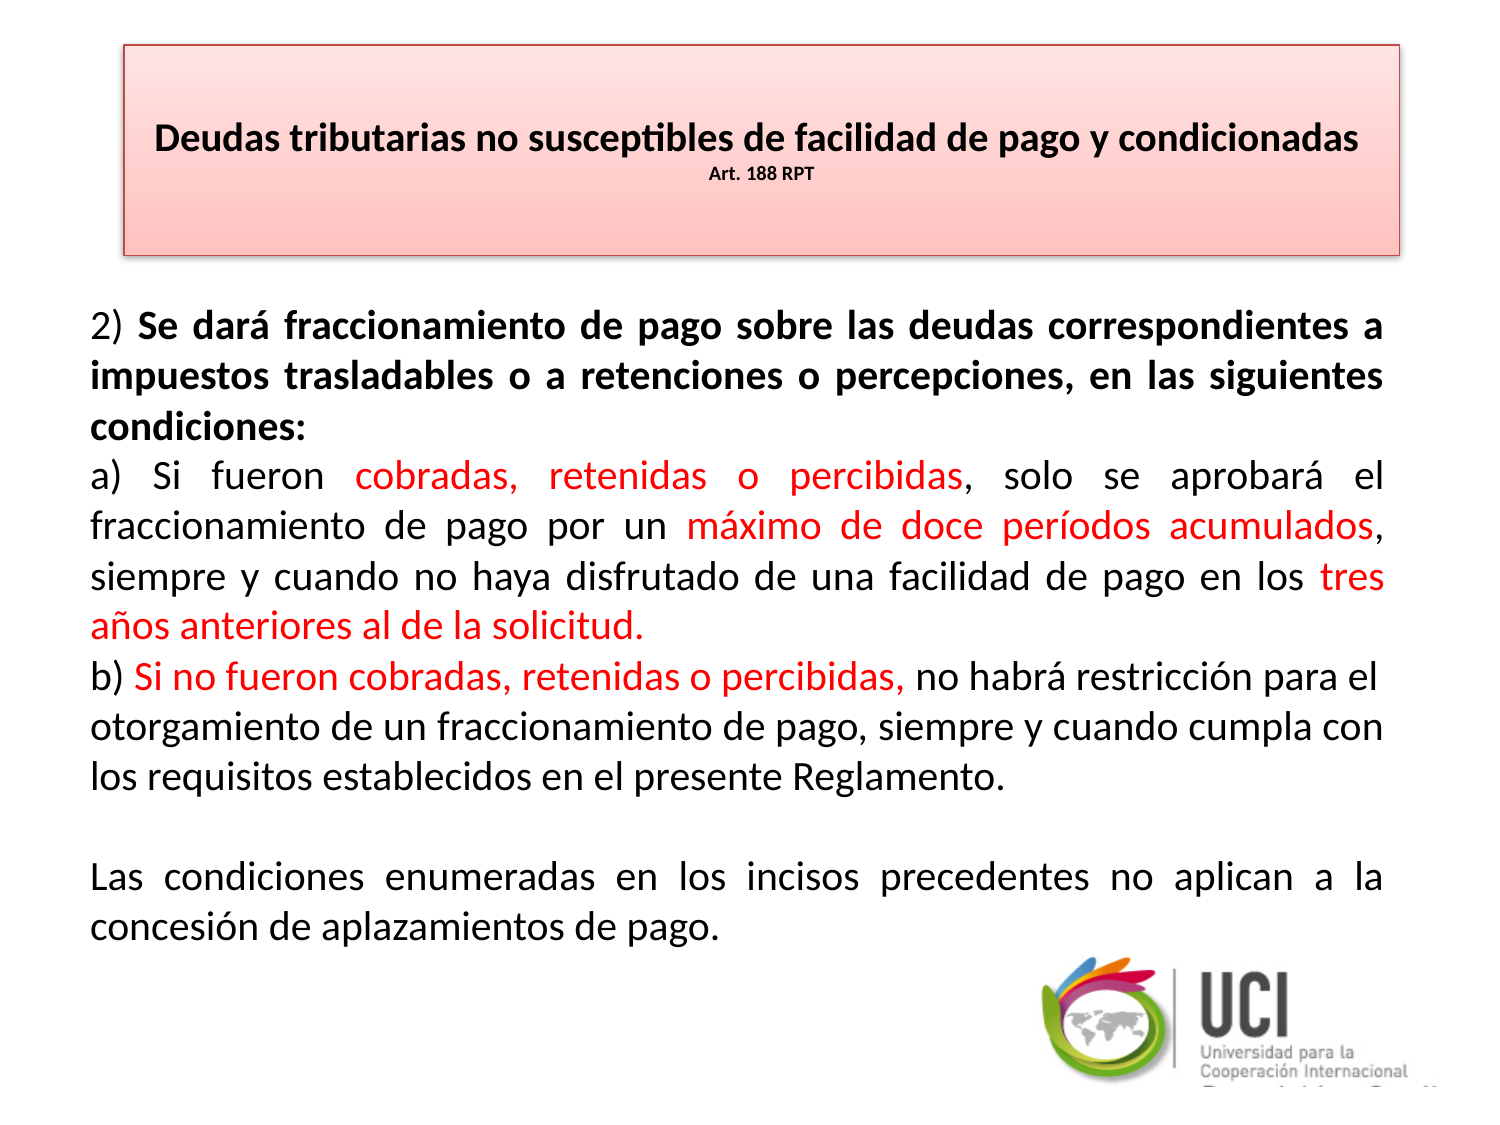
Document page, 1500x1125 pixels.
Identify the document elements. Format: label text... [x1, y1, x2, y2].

title Deudas tributarias no susceptibles de facilidad de pago y condicionadas Art. 188 RPT [123, 44, 1400, 256]
picture [1033, 951, 1182, 1086]
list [1186, 952, 1469, 1087]
text_box 2) Se dará fraccionamiento de pago sobre las deudas correspondientes a impuestos trasladables o a retenciones o percepciones, en las siguientes condiciones: a) Si fueron cobradas, retenidas o percibidas, solo se aprobará el fraccionamiento de pago por un máximo de doce períodos acumulados, siempre y cuando no haya disfrutado de una facilidad de pago en los tres años anteriores al de la solicitud. b) Si no fueron cobradas, retenidas o percibidas, no habrá restricción para el otorgamiento de un fraccionamiento de pago, siempre y cuando cumpla con los requisitos establecidos en el presente Reglamento. Las condiciones enumeradas en los incisos precedentes no aplican a la concesión de aplazamientos de pago. [75, 290, 1400, 1005]
